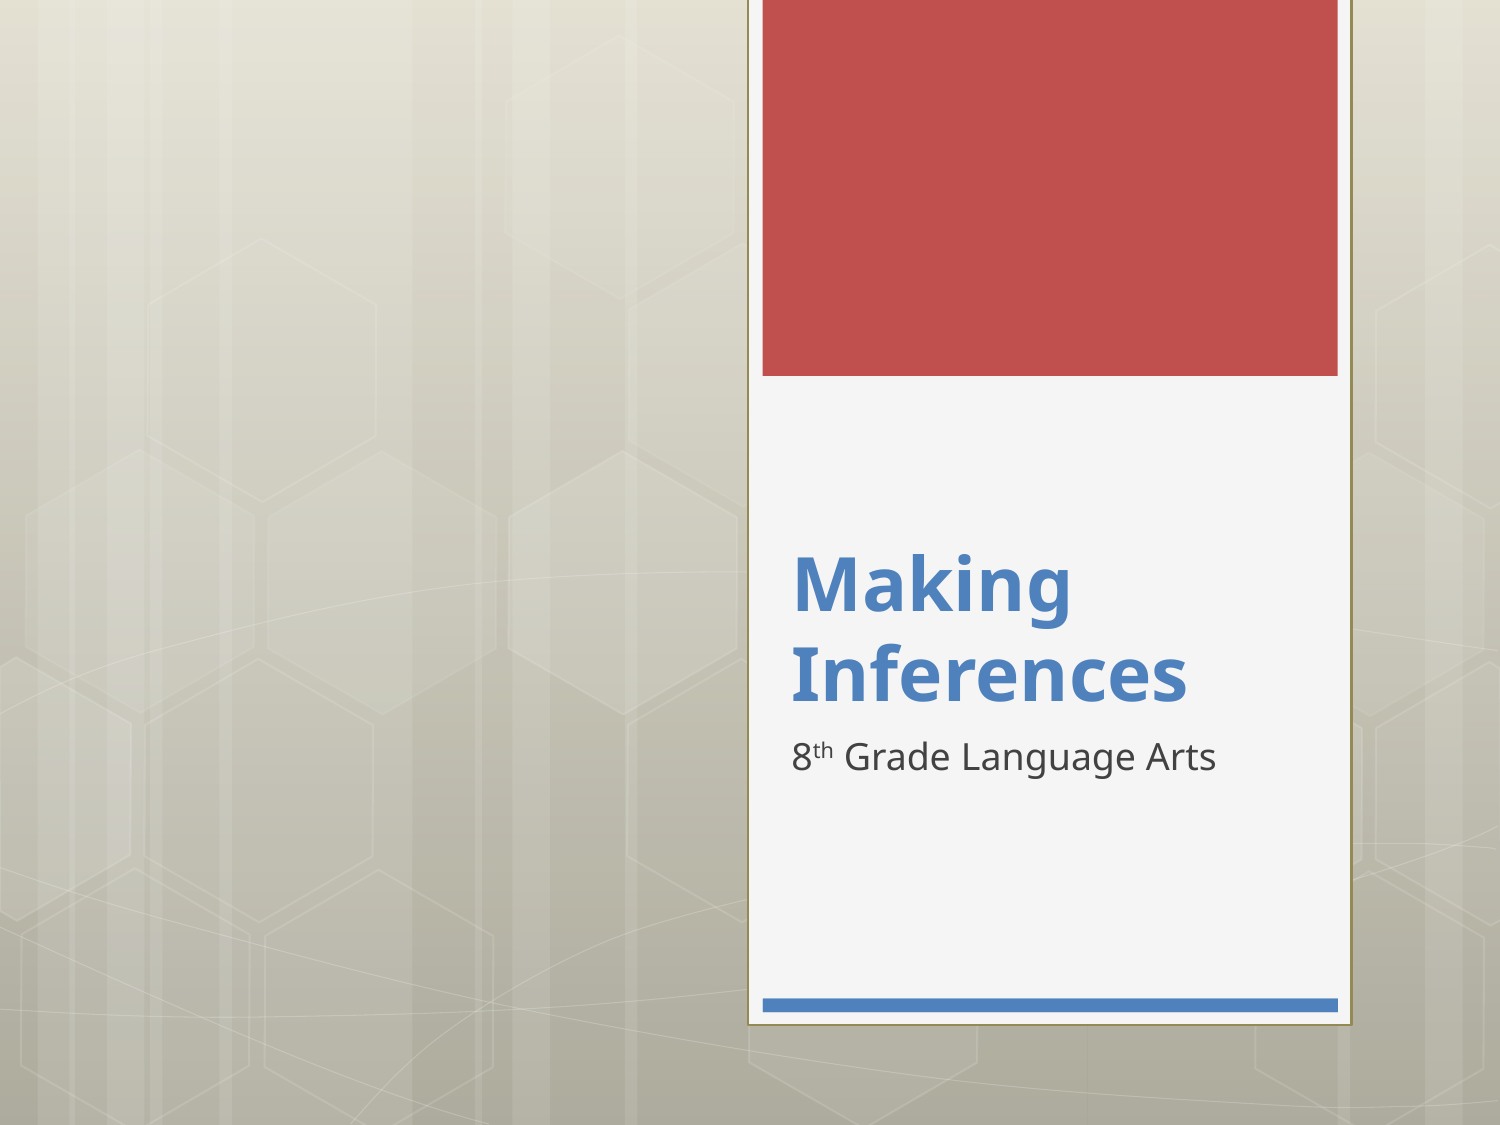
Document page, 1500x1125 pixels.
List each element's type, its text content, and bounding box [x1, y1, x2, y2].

subtitle 8th Grade Language Arts [776, 725, 1320, 933]
title Making Inferences [776, 444, 1320, 724]
